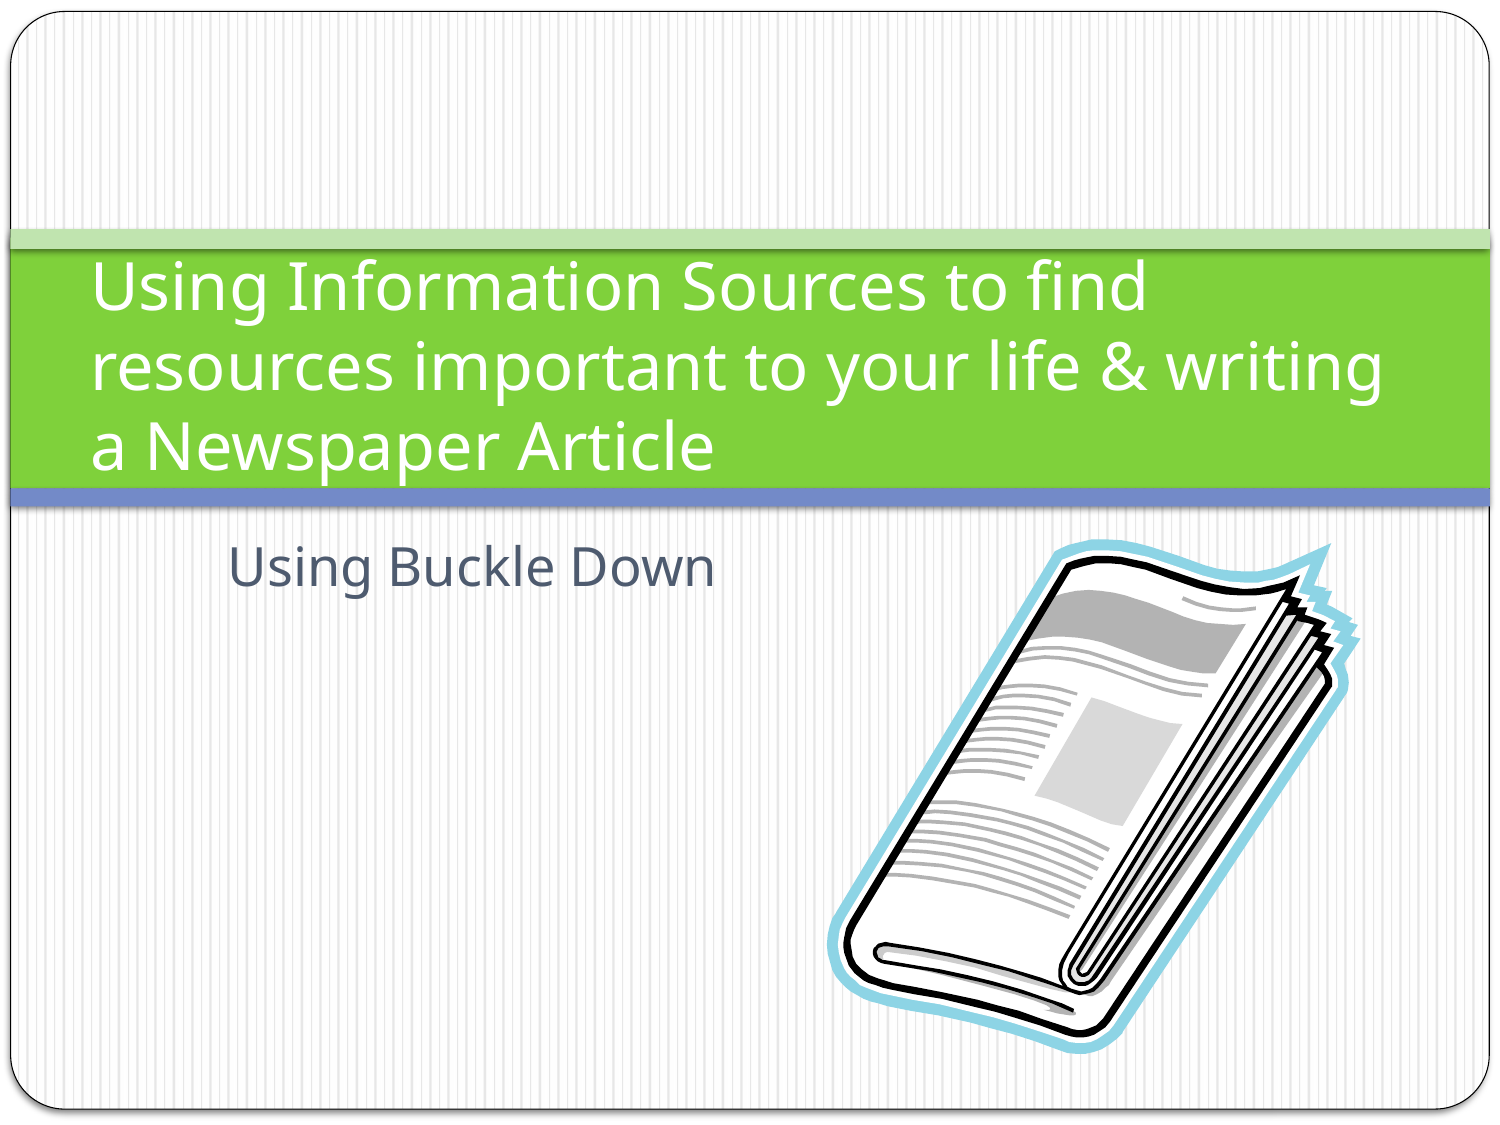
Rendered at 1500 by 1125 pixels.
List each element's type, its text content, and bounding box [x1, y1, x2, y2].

picture [824, 537, 1363, 1056]
subtitle Using Buckle Down [212, 524, 1263, 788]
title Using Information Sources to find resources important to your life & writing a Newspaper Article [74, 246, 1426, 489]
